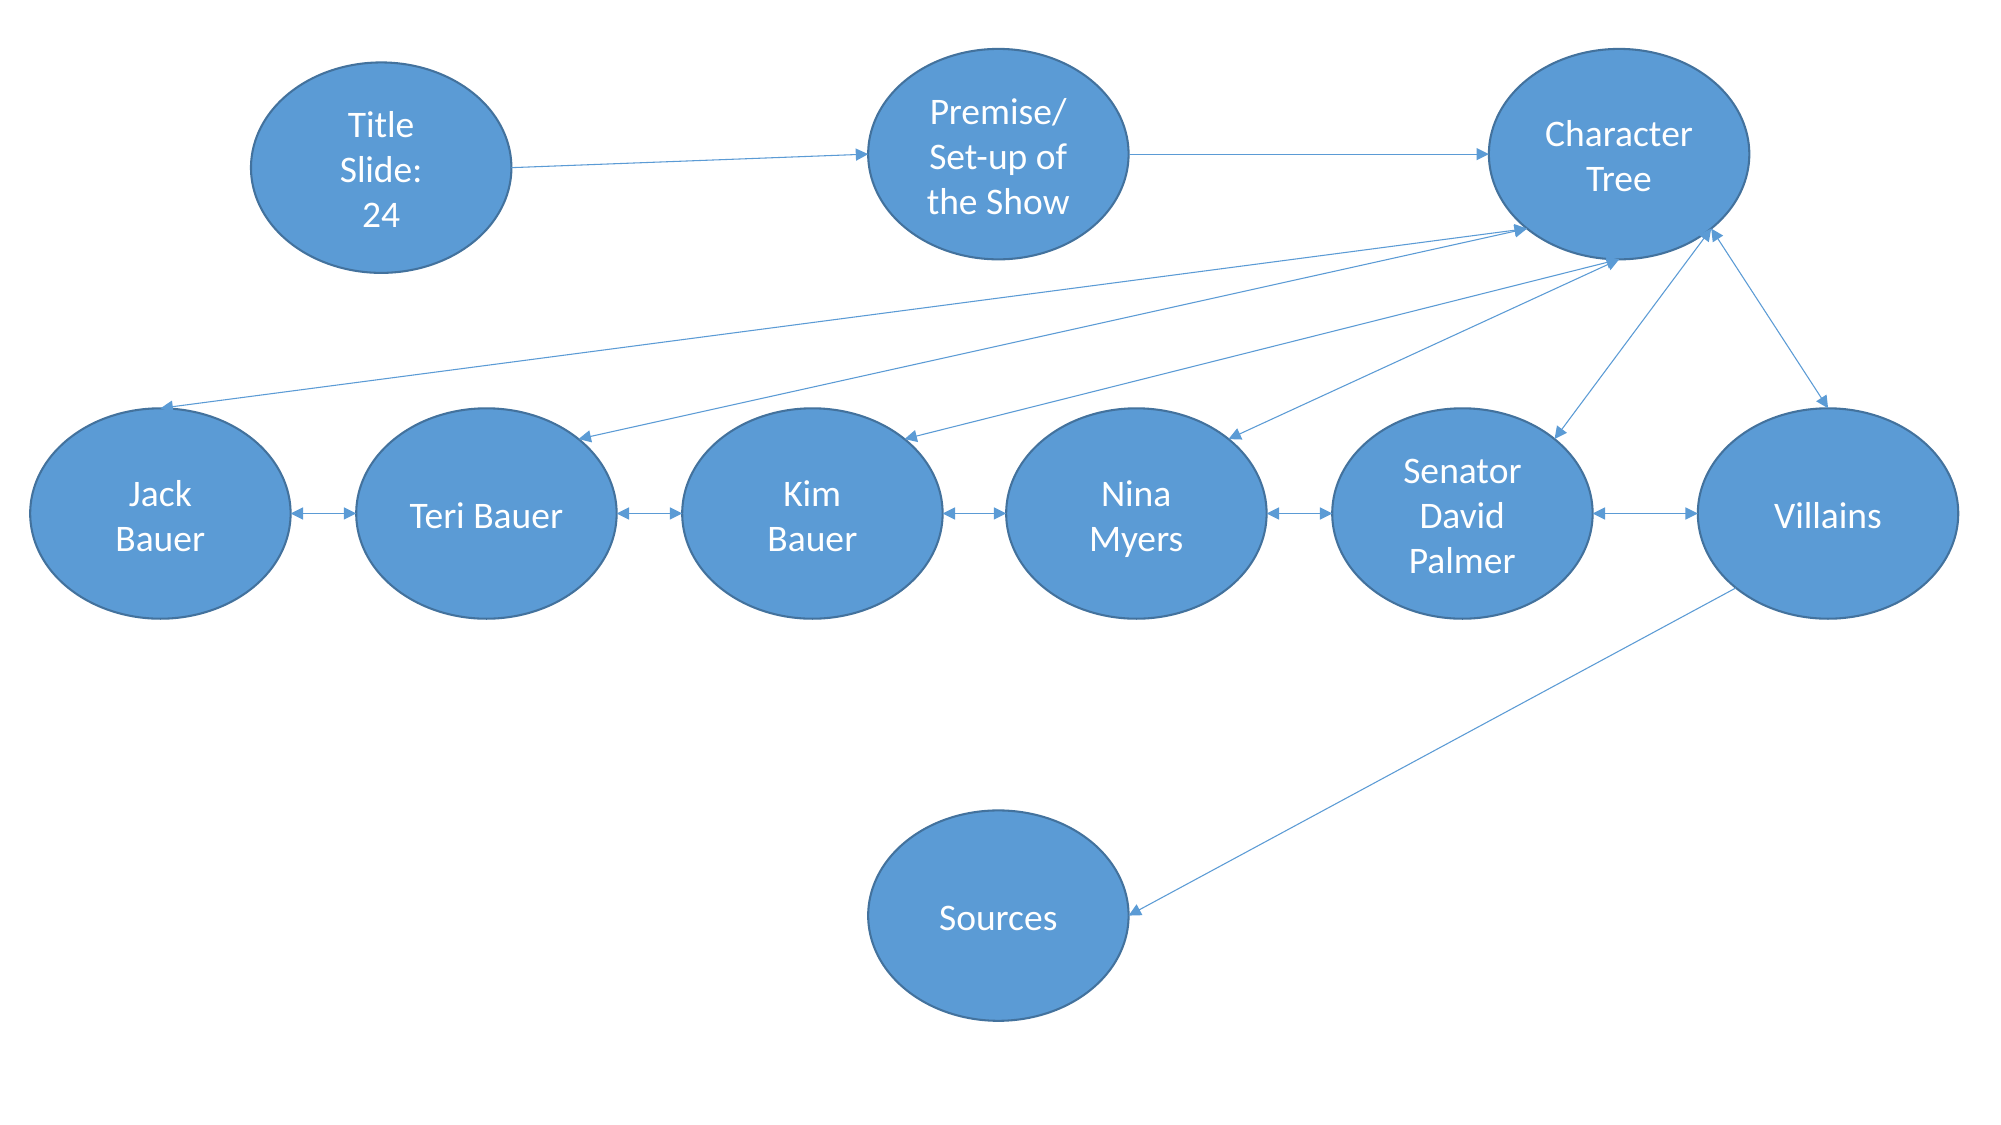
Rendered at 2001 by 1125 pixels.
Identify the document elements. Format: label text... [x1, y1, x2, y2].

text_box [1554, 228, 1712, 440]
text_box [1711, 228, 1829, 409]
text_box Nina Myers [1005, 440, 1268, 620]
text_box Character Tree [1487, 47, 1751, 247]
text_box Villains [1696, 407, 1960, 620]
text_box Jack Bauer [29, 407, 292, 620]
text_box Title Slide: 24 [249, 61, 513, 228]
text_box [511, 154, 869, 168]
text_box Sources [867, 809, 1130, 1022]
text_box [904, 259, 1228, 440]
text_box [1228, 259, 1554, 440]
text_box Teri Bauer [355, 409, 618, 620]
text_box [1128, 587, 1737, 916]
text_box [160, 228, 578, 409]
text_box Kim Bauer [681, 440, 944, 620]
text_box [578, 228, 1527, 440]
text_box Senator David Palmer [1331, 440, 1594, 587]
text_box Premise/Set-up of the Show [867, 47, 1130, 228]
